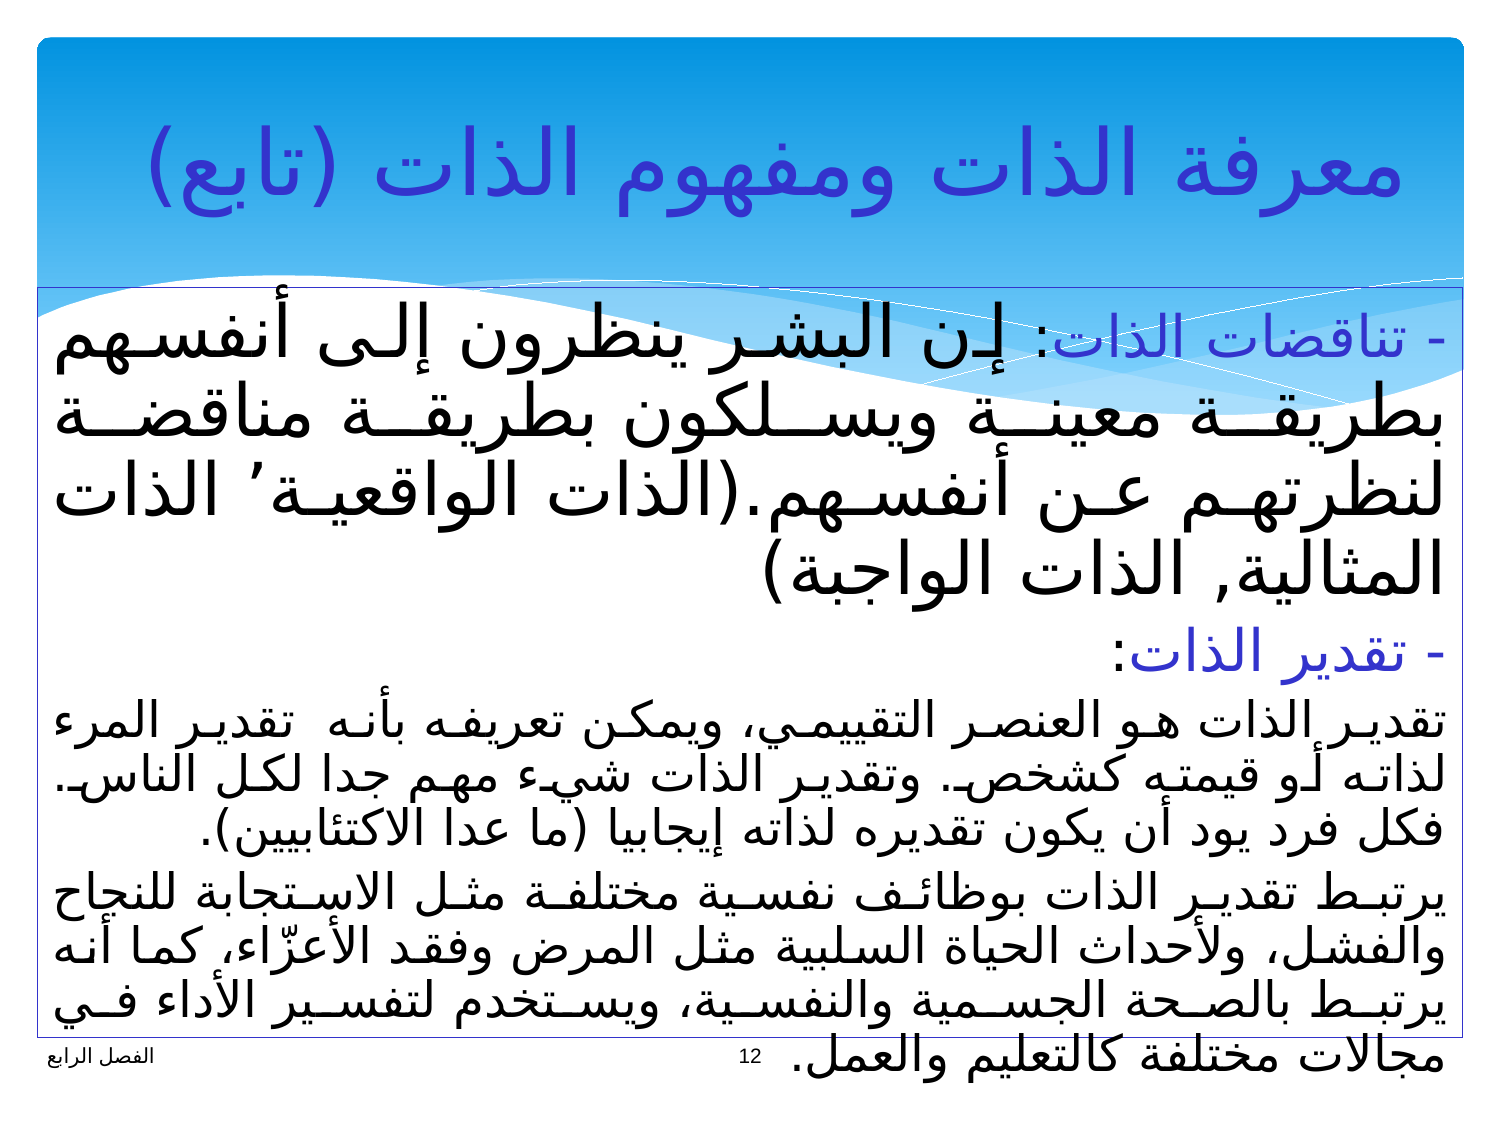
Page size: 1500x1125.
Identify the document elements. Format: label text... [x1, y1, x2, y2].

slide_number 12 [654, 1038, 846, 1086]
footer الفصل الرابع [31, 1025, 653, 1086]
list - تناقضات الذات: إن البشر ينظرون إلى أنفسهم بطريقة معينة ويسلكون بطريقة مناقضة لنظرتهم عن أنفسهم.(الذات الواقعية’ الذات المثالية, الذات الواجبة) - تقدير الذات: تقدير الذات هو العنصر التقييمي، ويمكن تعريفه بأنه تقدير المرء لذاته أو قيمته كشخص. وتقدير الذات شيء مهم جدا لكل الناس. فكل فرد يود أن يكون تقديره لذاته إيجابيا (ما عدا الاكتئابيين). يرتبط تقدير الذات بوظائف نفسية مختلفة مثل الاستجابة للنجاح والفشل، ولأحداث الحياة السلبية مثل المرض وفقد الأعزّاء، كما أنه يرتبط بالصحة الجسمية والنفسية، ويستخدم لتفسير الأداء في مجالات مختلفة كالتعليم والعمل. [37, 287, 1463, 1038]
title معرفة الذات ومفهوم الذات (تابع) [75, 55, 1425, 261]
